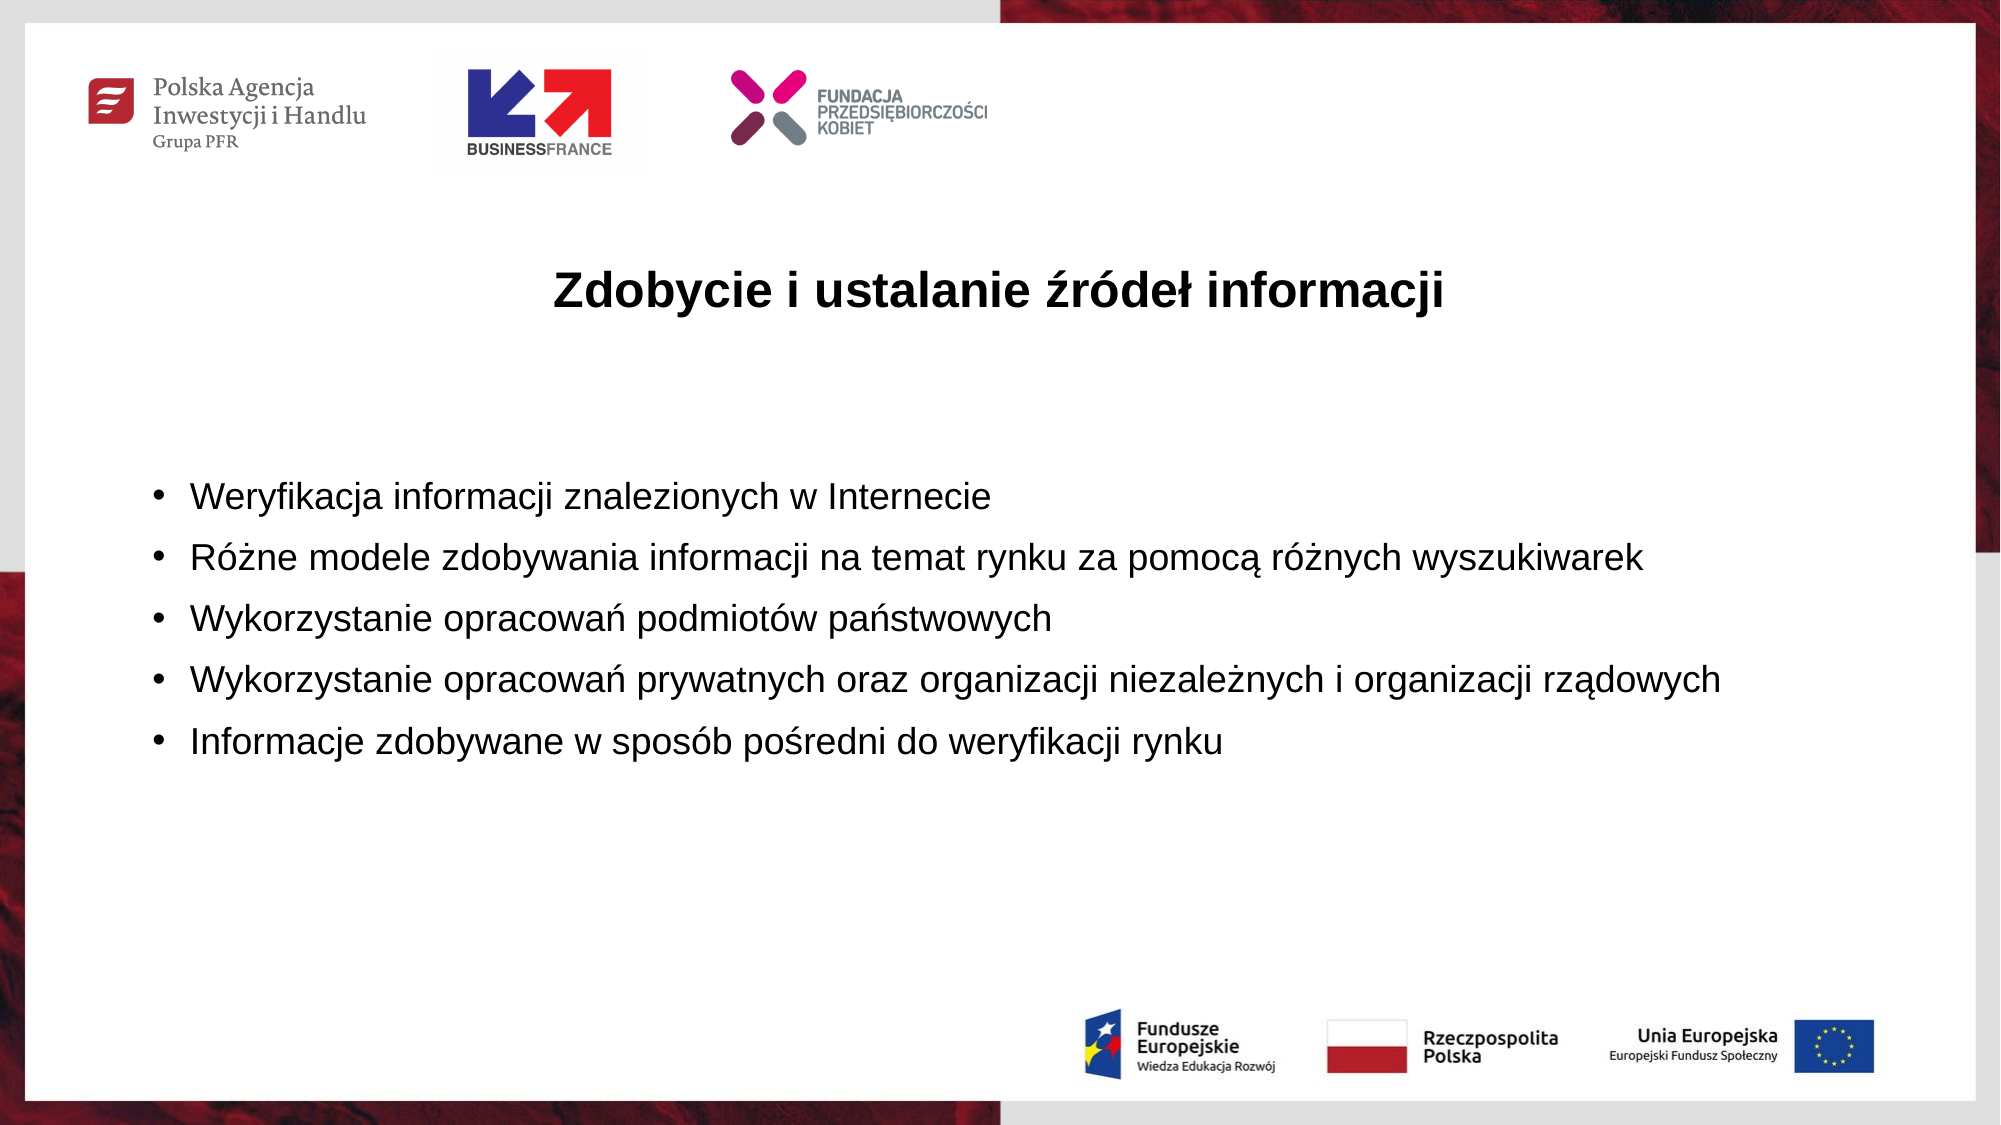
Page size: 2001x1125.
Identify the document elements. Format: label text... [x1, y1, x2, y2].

picture [0, 0, 2001, 1125]
title Zdobycie i ustalanie źródeł informacji [137, 168, 1863, 387]
list Weryfikacja informacji znalezionych w Internecie Różne modele zdobywania informacji na temat rynku za pomocą różnych wyszukiwarek Wykorzystanie opracowań podmiotów państwowych Wykorzystanie opracowań prywatnych oraz organizacji niezależnych i organizacji rządowych Informacje zdobywane w sposób pośredni do weryfikacji rynku [137, 469, 1863, 1125]
